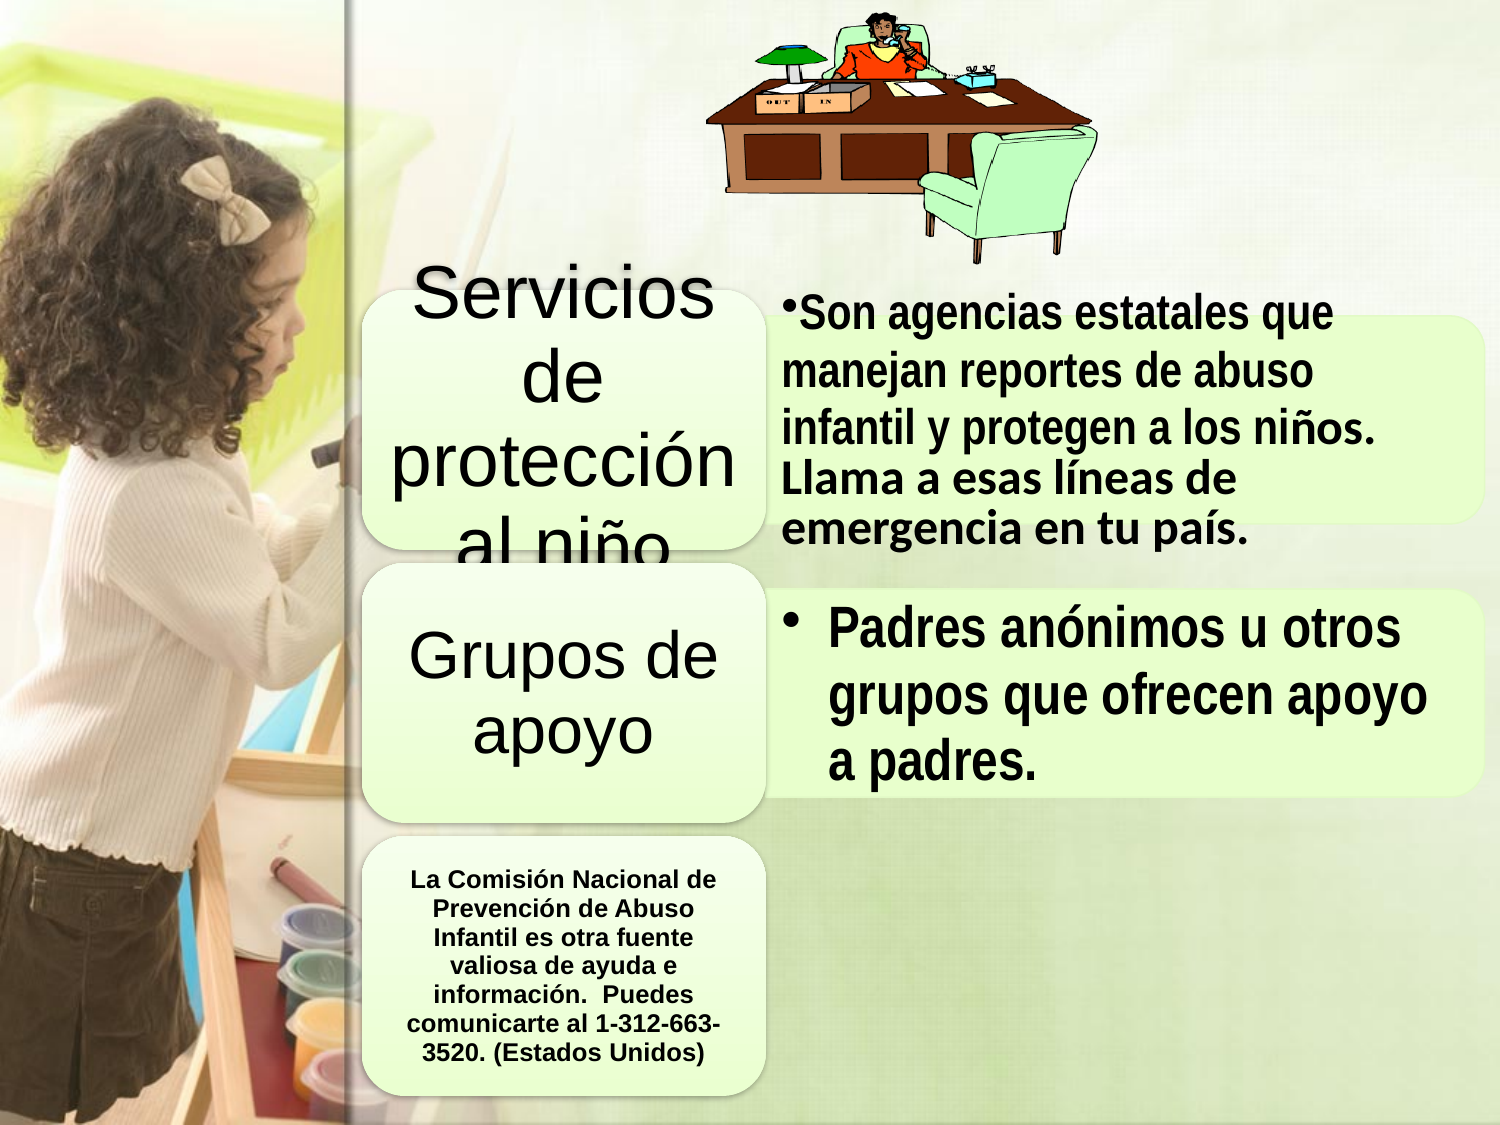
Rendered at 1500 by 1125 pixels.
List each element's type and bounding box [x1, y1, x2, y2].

picture [0, 0, 1500, 1125]
list [361, 289, 1485, 1097]
